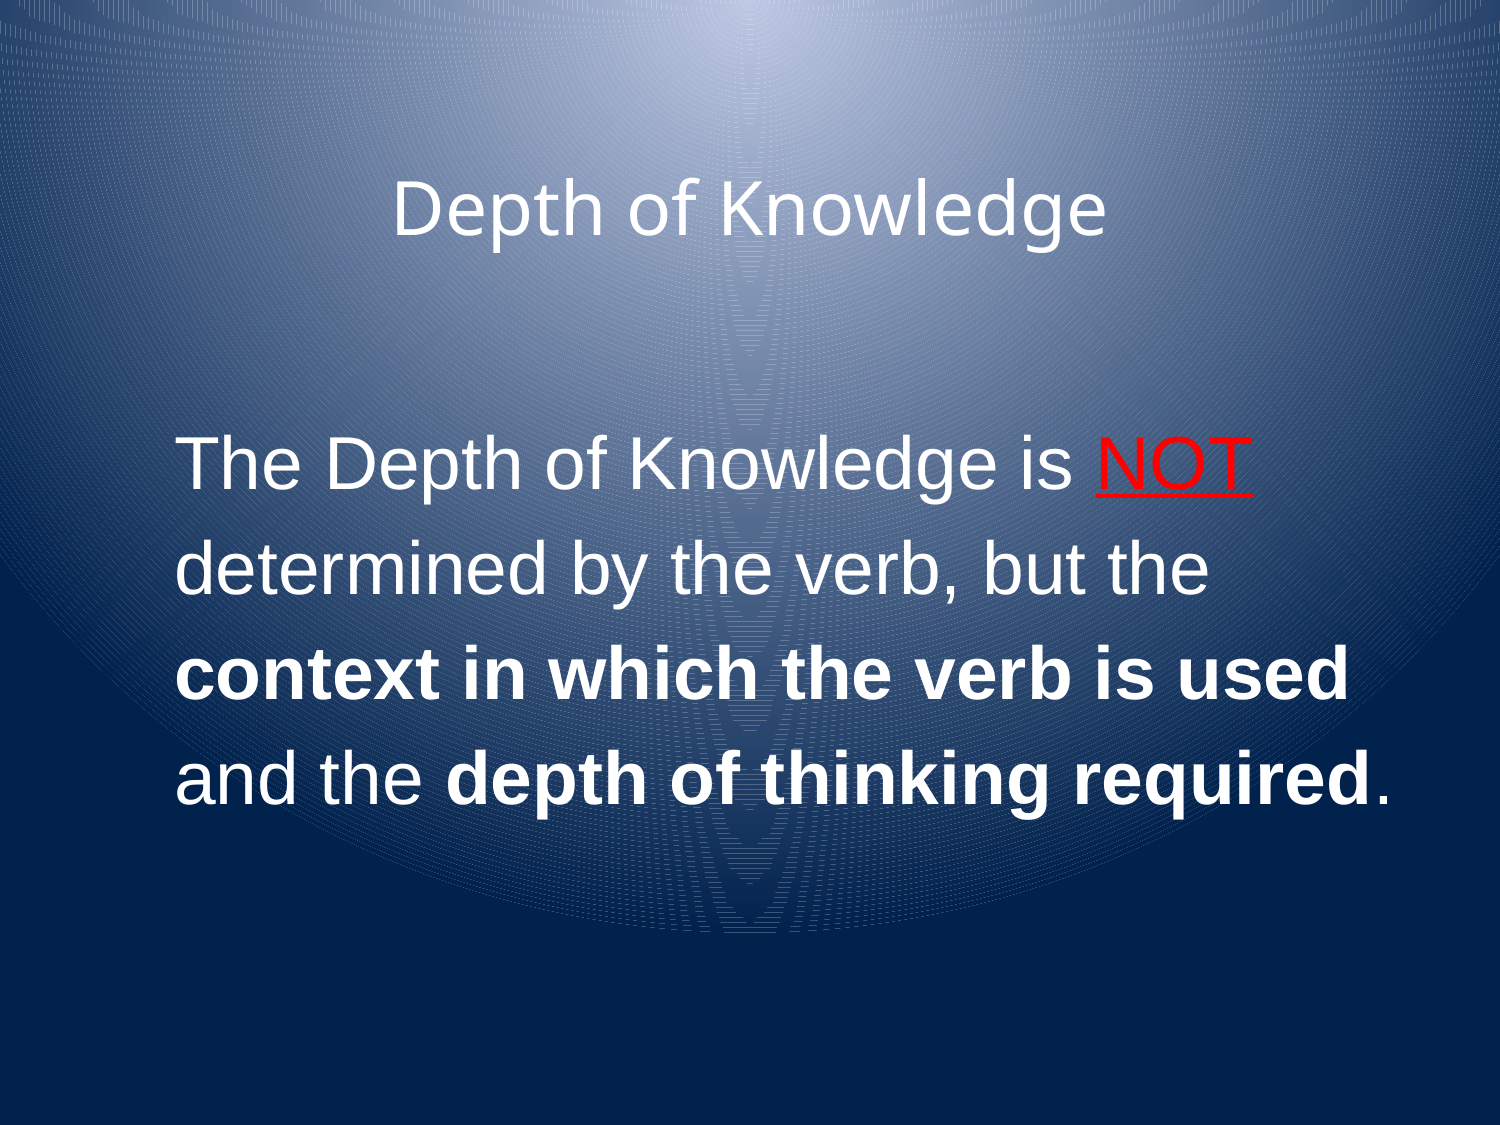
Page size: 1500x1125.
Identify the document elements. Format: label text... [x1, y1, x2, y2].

text_box The Depth of Knowledge is NOT determined by the verb, but the context in which the verb is used and the depth of thinking required. [159, 312, 1447, 852]
text_box Depth of Knowledge [74, 98, 1425, 313]
